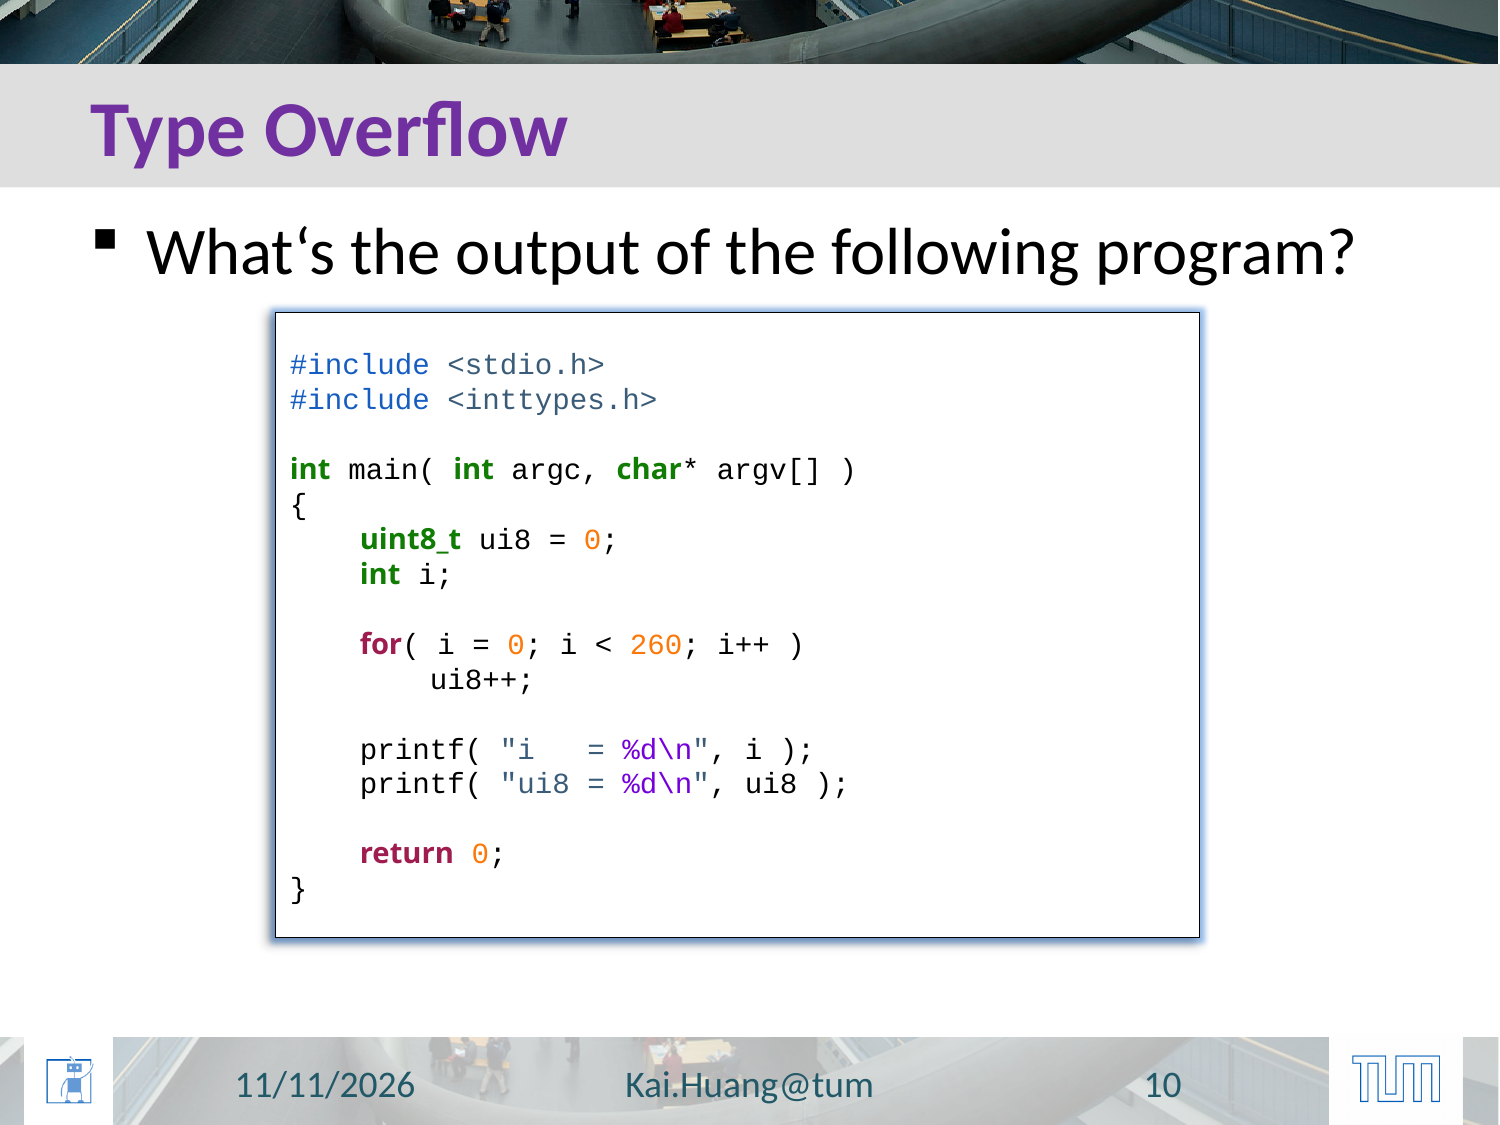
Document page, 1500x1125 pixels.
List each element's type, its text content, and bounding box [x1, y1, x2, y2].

picture [0, 1032, 1500, 1125]
text_box #include <stdio.h> #include <inttypes.h> int main( int argc, char* argv[] ) { uint8_t ui8 = 0; int i; for( i = 0; i < 260; i++ ) ui8++; printf( "i = %d\n", i ); printf( "ui8 = %d\n", ui8 ); return 0; } [275, 312, 1200, 938]
list What‘s the output of the following program? [75, 200, 1425, 338]
picture [0, 0, 1500, 64]
footer Kai.Huang@tum [512, 1052, 988, 1113]
title Type Overflow [75, 62, 1425, 188]
slide_number 10 [1012, 1052, 1313, 1113]
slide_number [162, 1052, 488, 1113]
